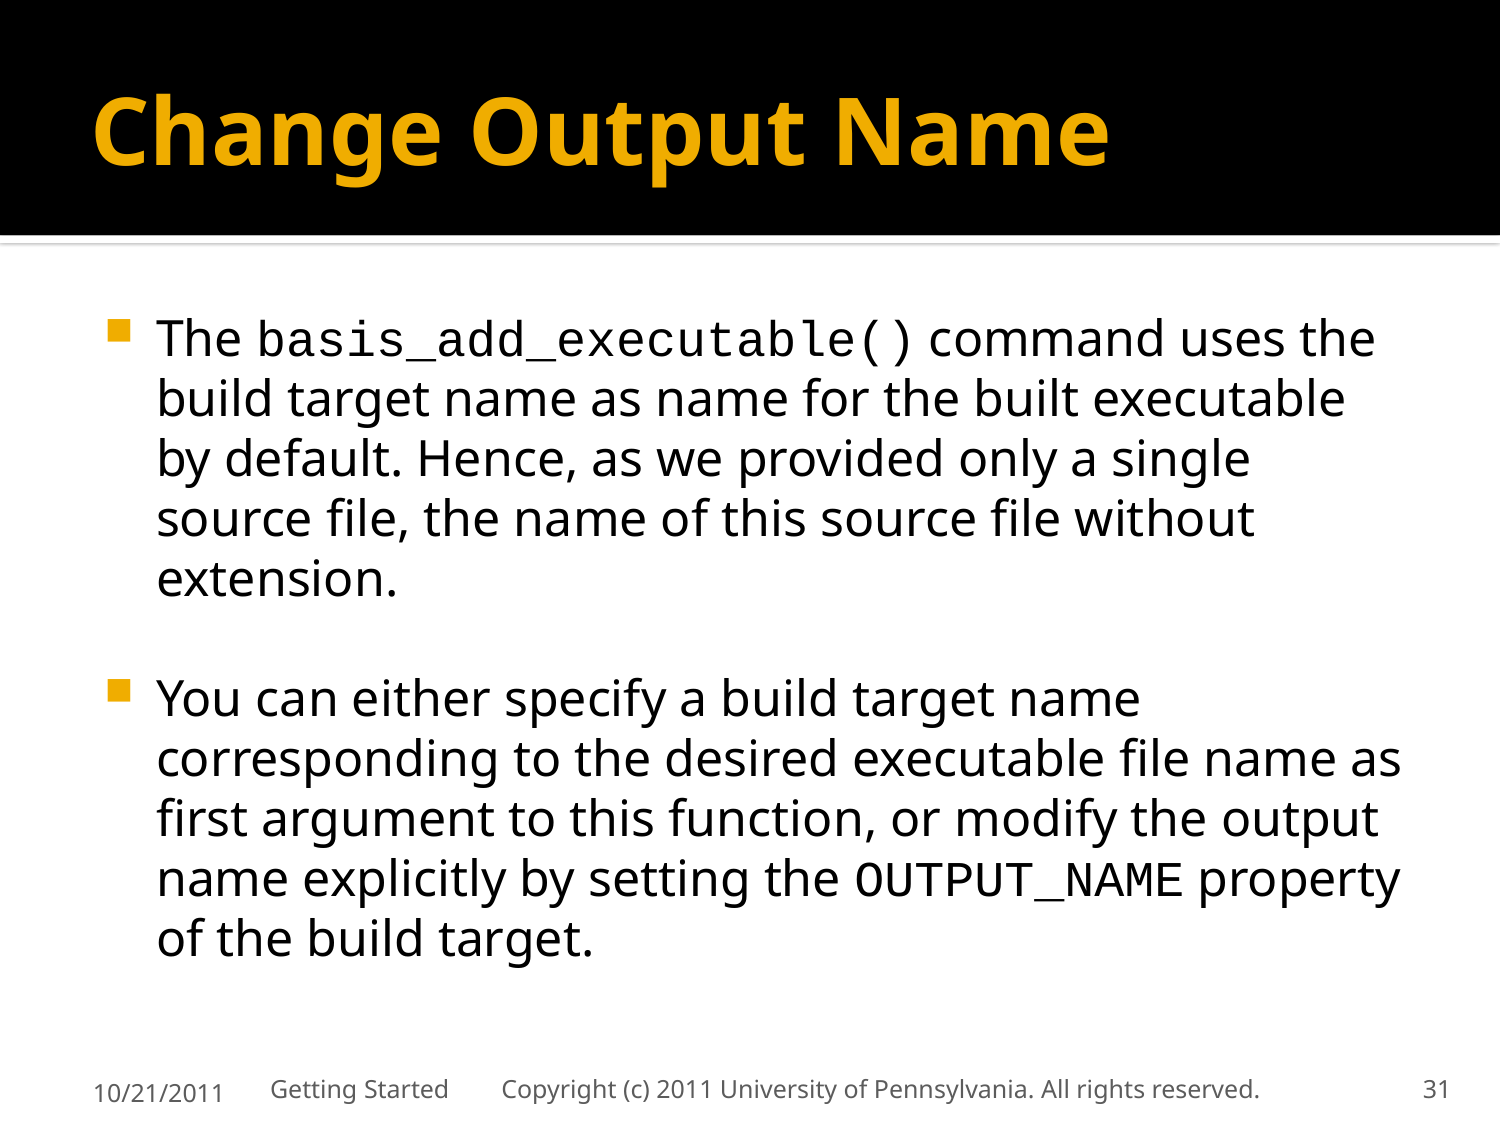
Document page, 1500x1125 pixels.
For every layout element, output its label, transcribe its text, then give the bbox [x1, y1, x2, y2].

list The basis_add_executable() command uses the build target name as name for the built executable by default. Hence, as we provided only a single source file, the name of this source file without extension. You can either specify a build target name corresponding to the desired executable file name as first argument to this function, or modify the output name explicitly by setting the OUTPUT_NAME property of the build target. [75, 291, 1425, 1050]
footer Getting Started Copyright (c) 2011 University of Pennsylvania. All rights reserved. [262, 1062, 1337, 1108]
slide_number 31 [1345, 1062, 1467, 1108]
title Change Output Name [75, 25, 1425, 231]
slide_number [75, 1062, 238, 1108]
